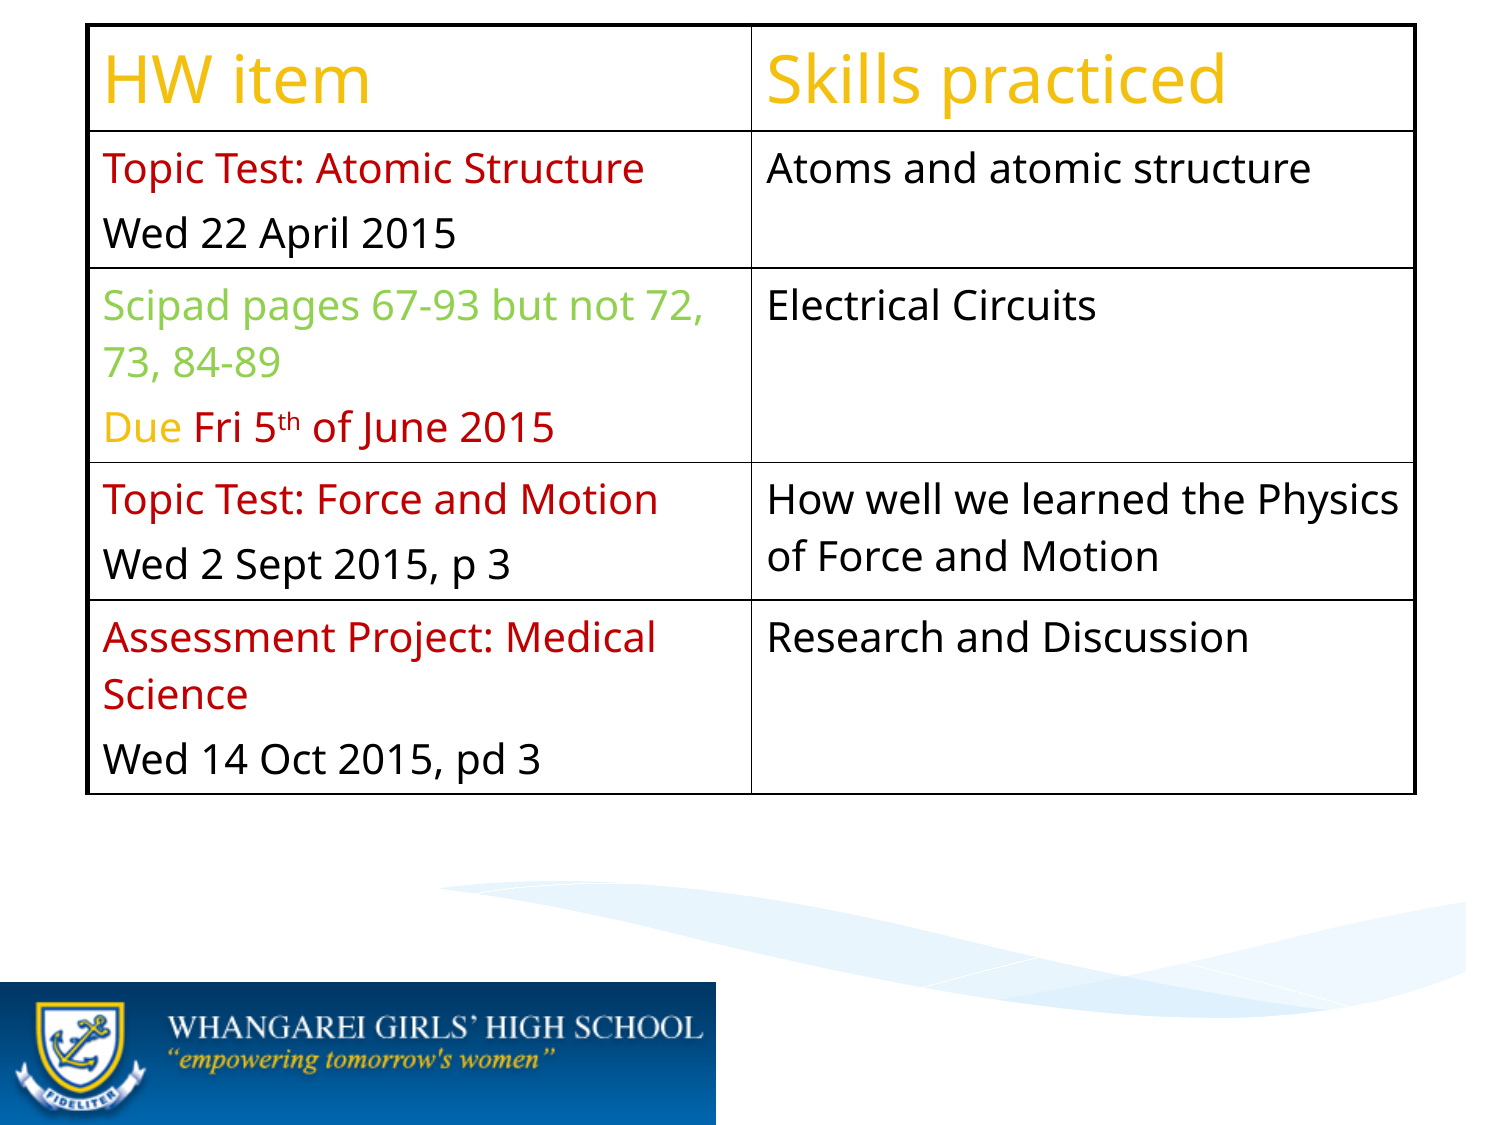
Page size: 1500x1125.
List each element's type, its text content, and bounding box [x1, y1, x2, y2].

picture [0, 982, 716, 1125]
table_cell Electrical Circuits [752, 269, 1413, 462]
table_header Skills practiced [752, 27, 1413, 130]
table_cell Research and Discussion [752, 601, 1413, 793]
table_cell Scipad pages 67-93 but not 72, 73, 84-89 Due Fri 5th of June 2015 [90, 269, 751, 462]
table_cell Topic Test: Force and Motion Wed 2 Sept 2015, p 3 [90, 463, 751, 599]
table_cell Topic Test: Atomic Structure Wed 22 April 2015 [90, 132, 751, 267]
table_cell How well we learned the Physics of Force and Motion [752, 463, 1413, 599]
table_cell Atoms and atomic structure [752, 132, 1413, 267]
table_header HW item [90, 27, 751, 130]
table_cell Assessment Project: Medical Science Wed 14 Oct 2015, pd 3 [90, 601, 751, 793]
